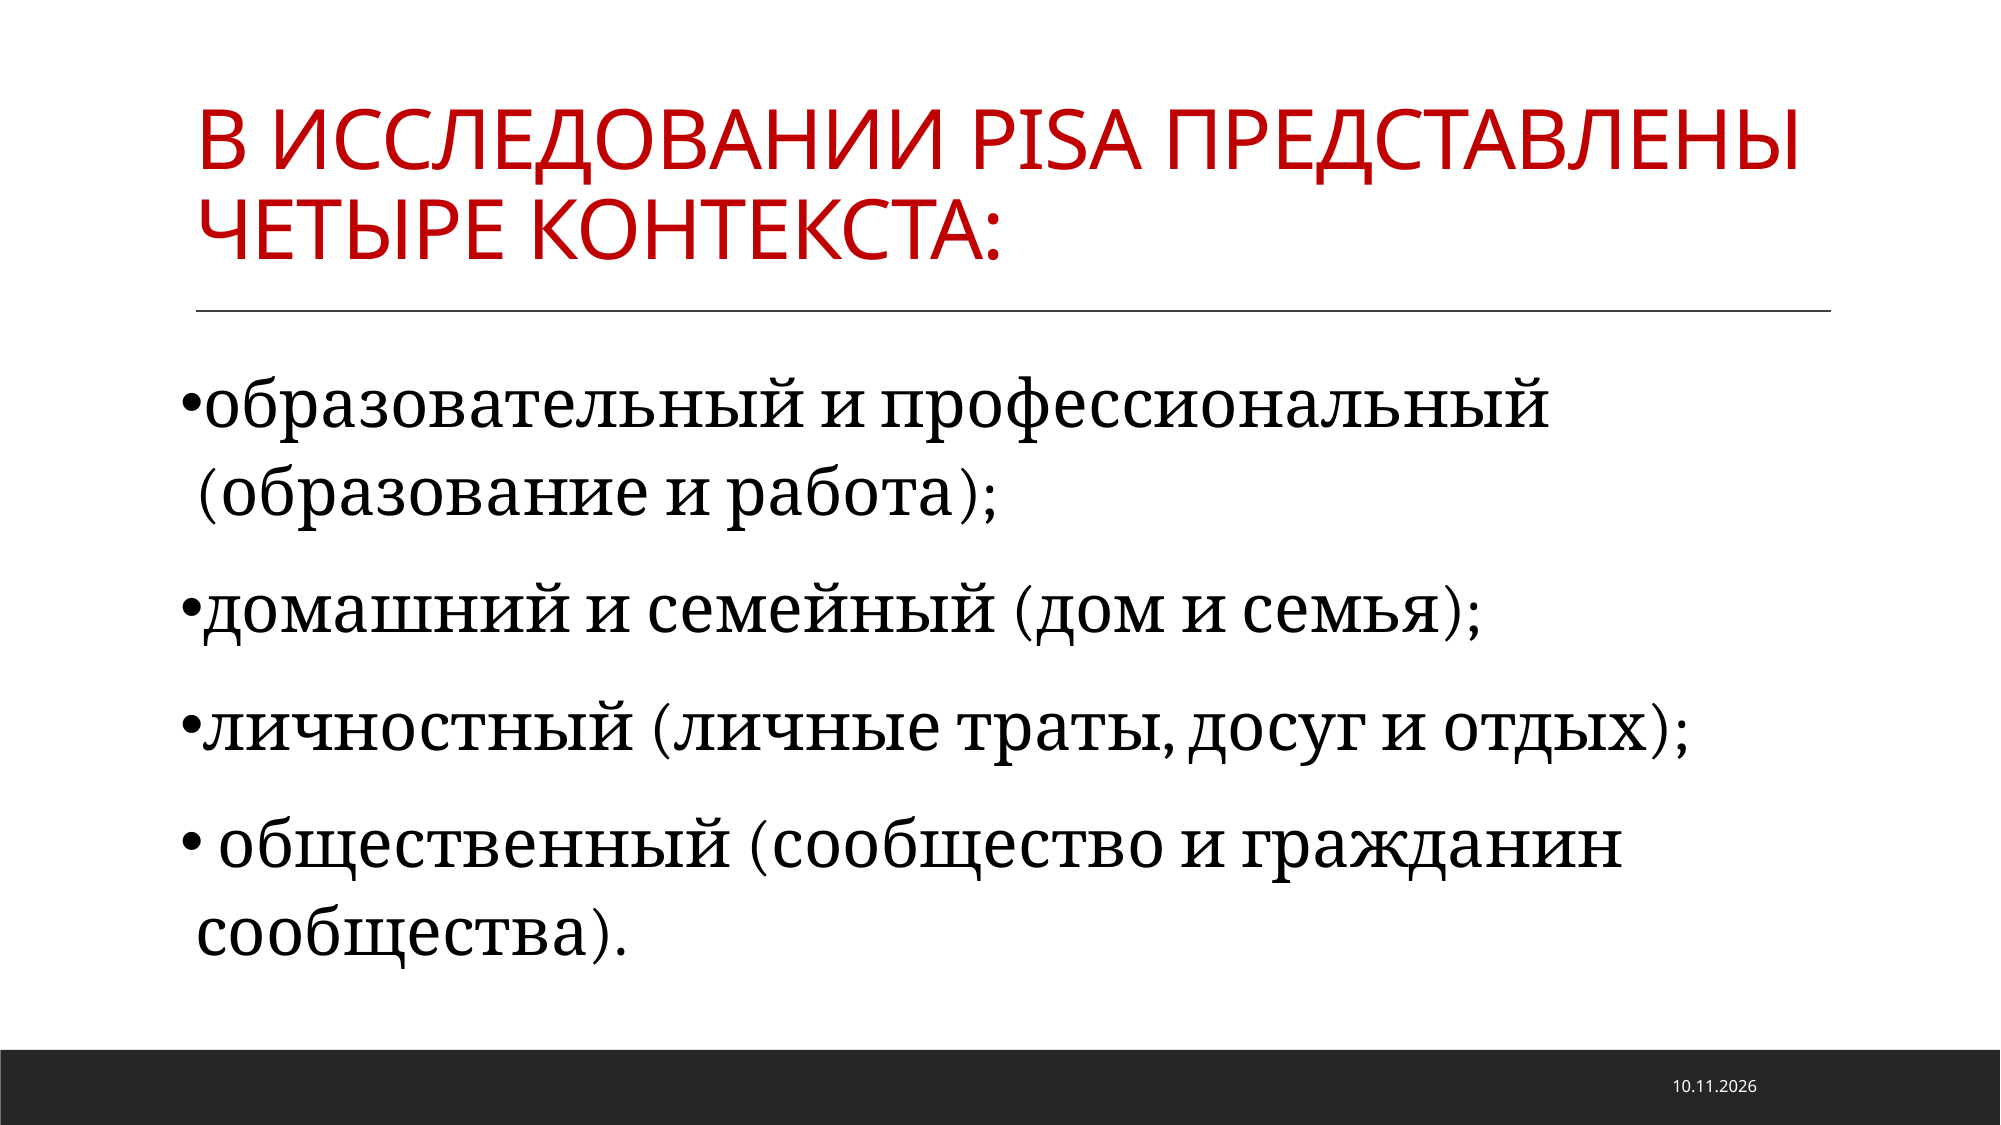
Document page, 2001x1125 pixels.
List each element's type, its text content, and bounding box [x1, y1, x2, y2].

title В ИССЛЕДОВАНИИ PISA ПРЕДСТАВЛЕНЫ ЧЕТЫРЕ КОНТЕКСТА: [180, 47, 1925, 285]
list образовательный и профессиональный (образование и работа); домашний и семейный (дом и семья); личностный (личные траты, досуг и отдых); общественный (сообщество и гражданин сообщества). [180, 345, 1830, 963]
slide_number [1348, 1057, 1773, 1118]
